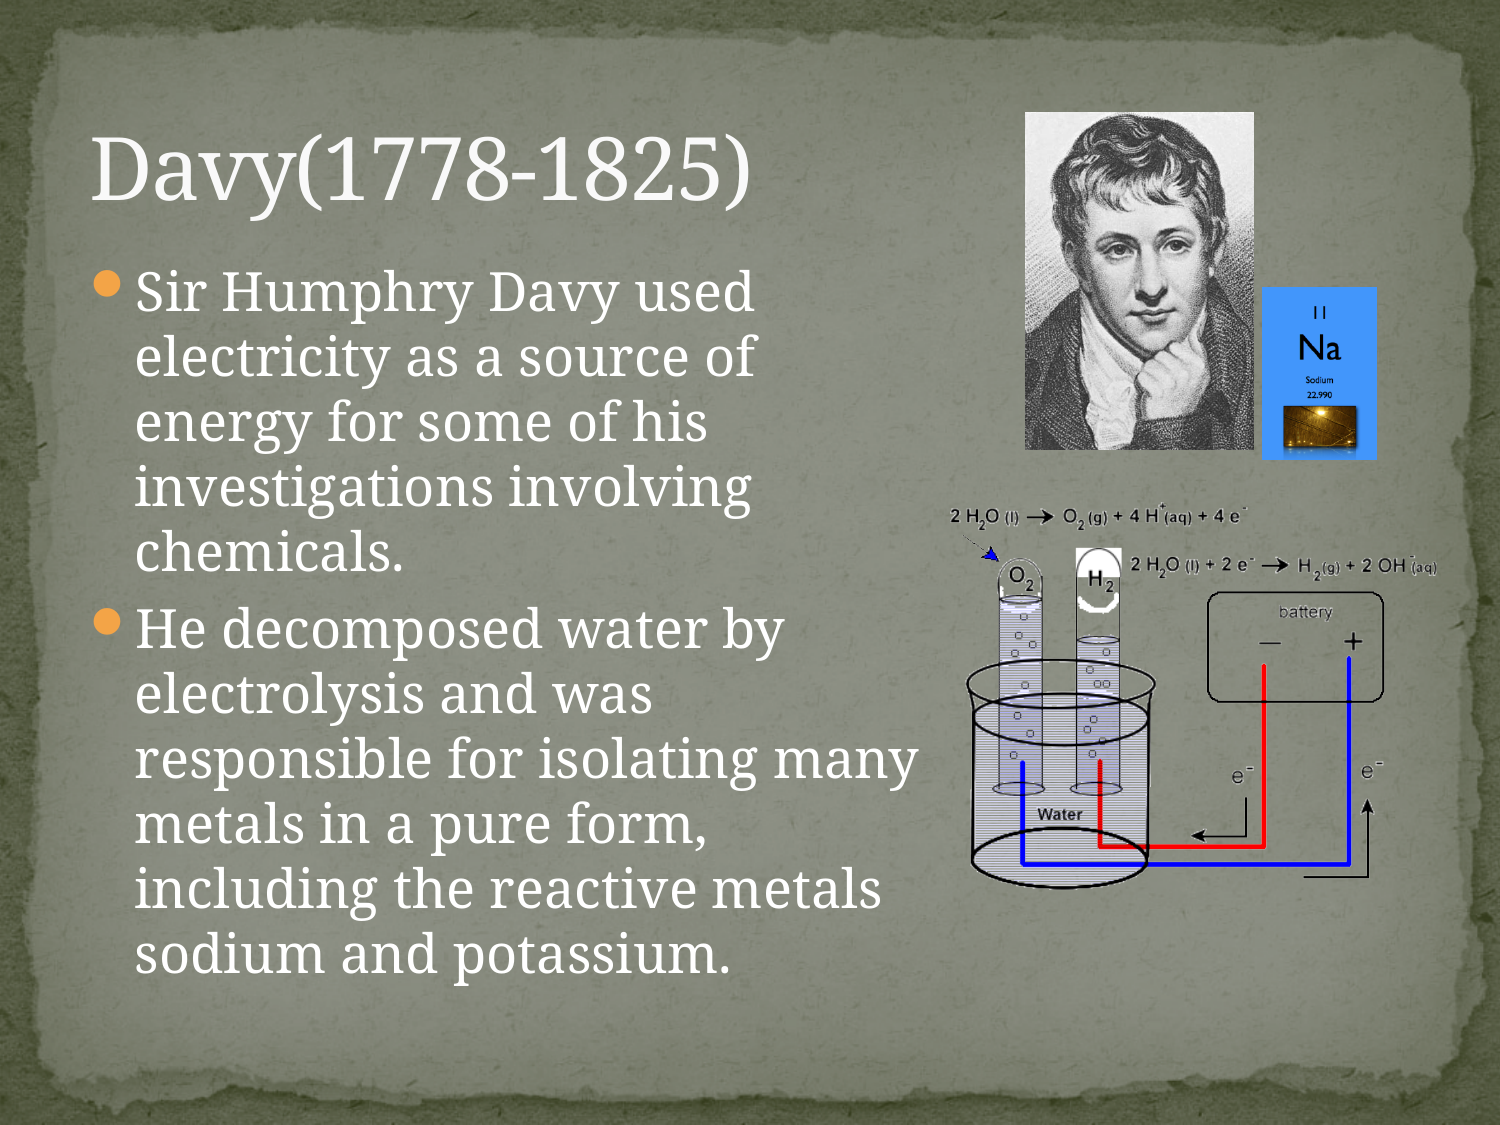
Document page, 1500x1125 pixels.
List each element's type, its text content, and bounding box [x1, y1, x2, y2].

picture [1025, 112, 1254, 450]
title Davy(1778-1825) [74, 24, 1425, 225]
picture [930, 487, 1438, 932]
picture [1262, 287, 1377, 460]
list Sir Humphry Davy used electricity as a source of energy for some of his investigations involving chemicals. He decomposed water by electrolysis and was responsible for isolating many metals in a pure form, including the reactive metals sodium and potassium. [75, 249, 963, 1000]
